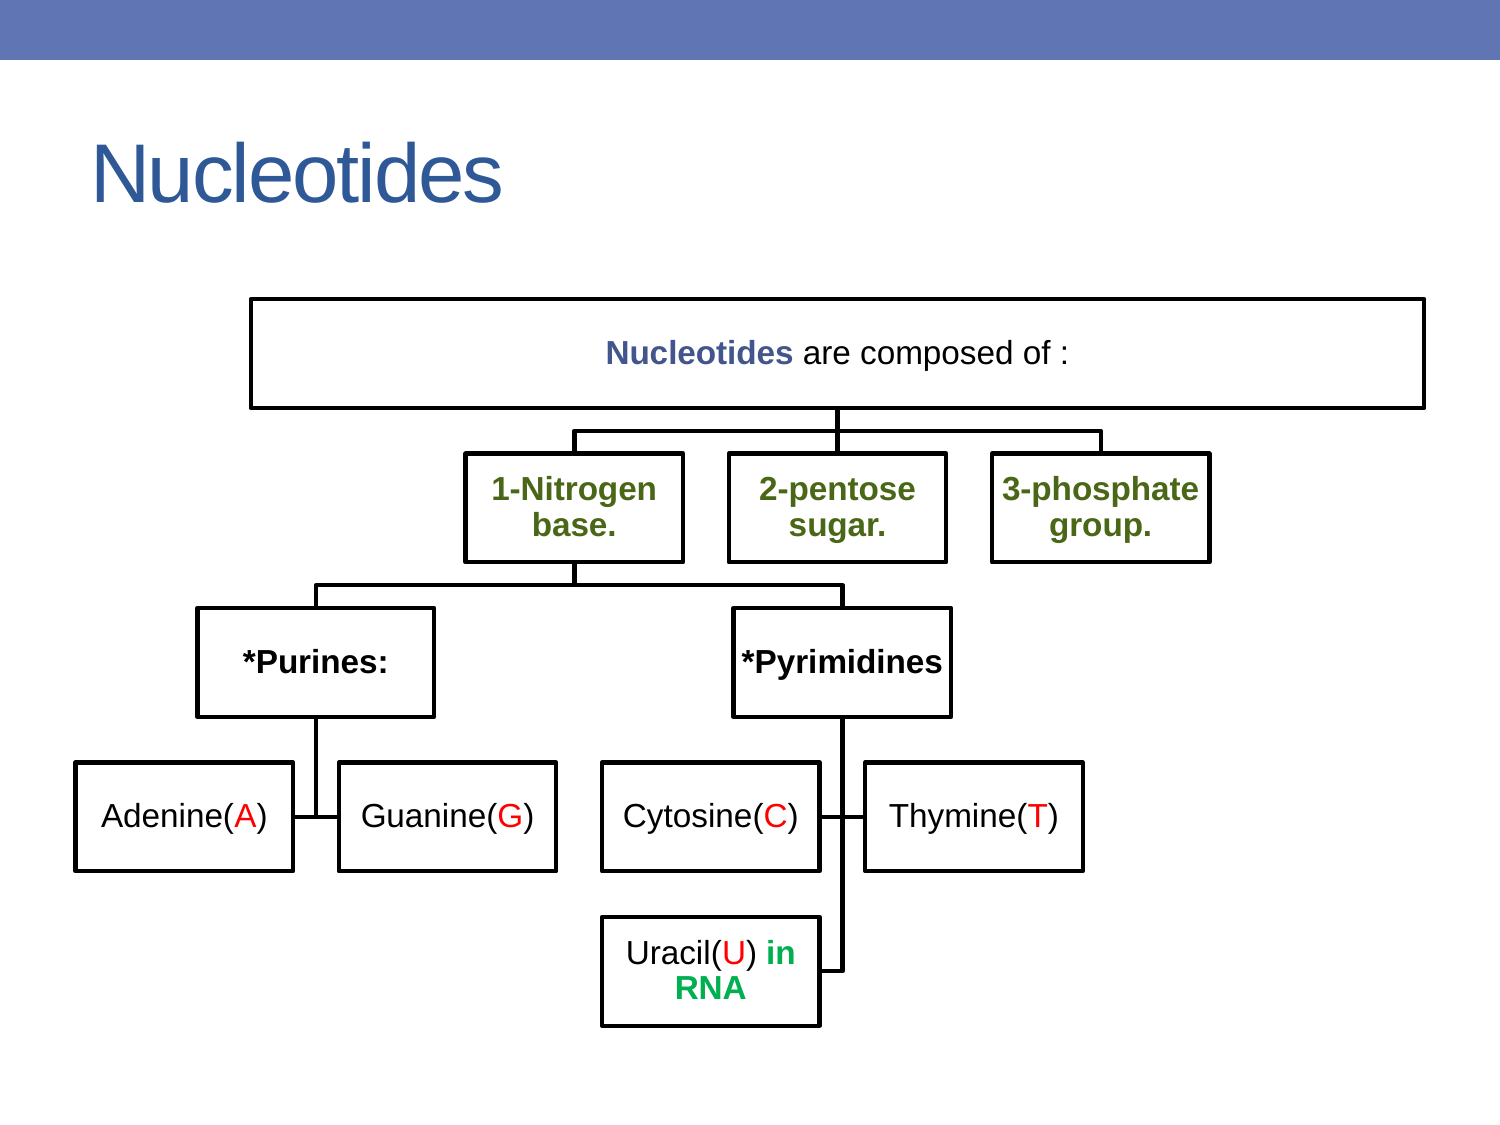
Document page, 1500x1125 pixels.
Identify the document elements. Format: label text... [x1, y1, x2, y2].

title Nucleotides [75, 87, 1425, 250]
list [74, 262, 1426, 1063]
